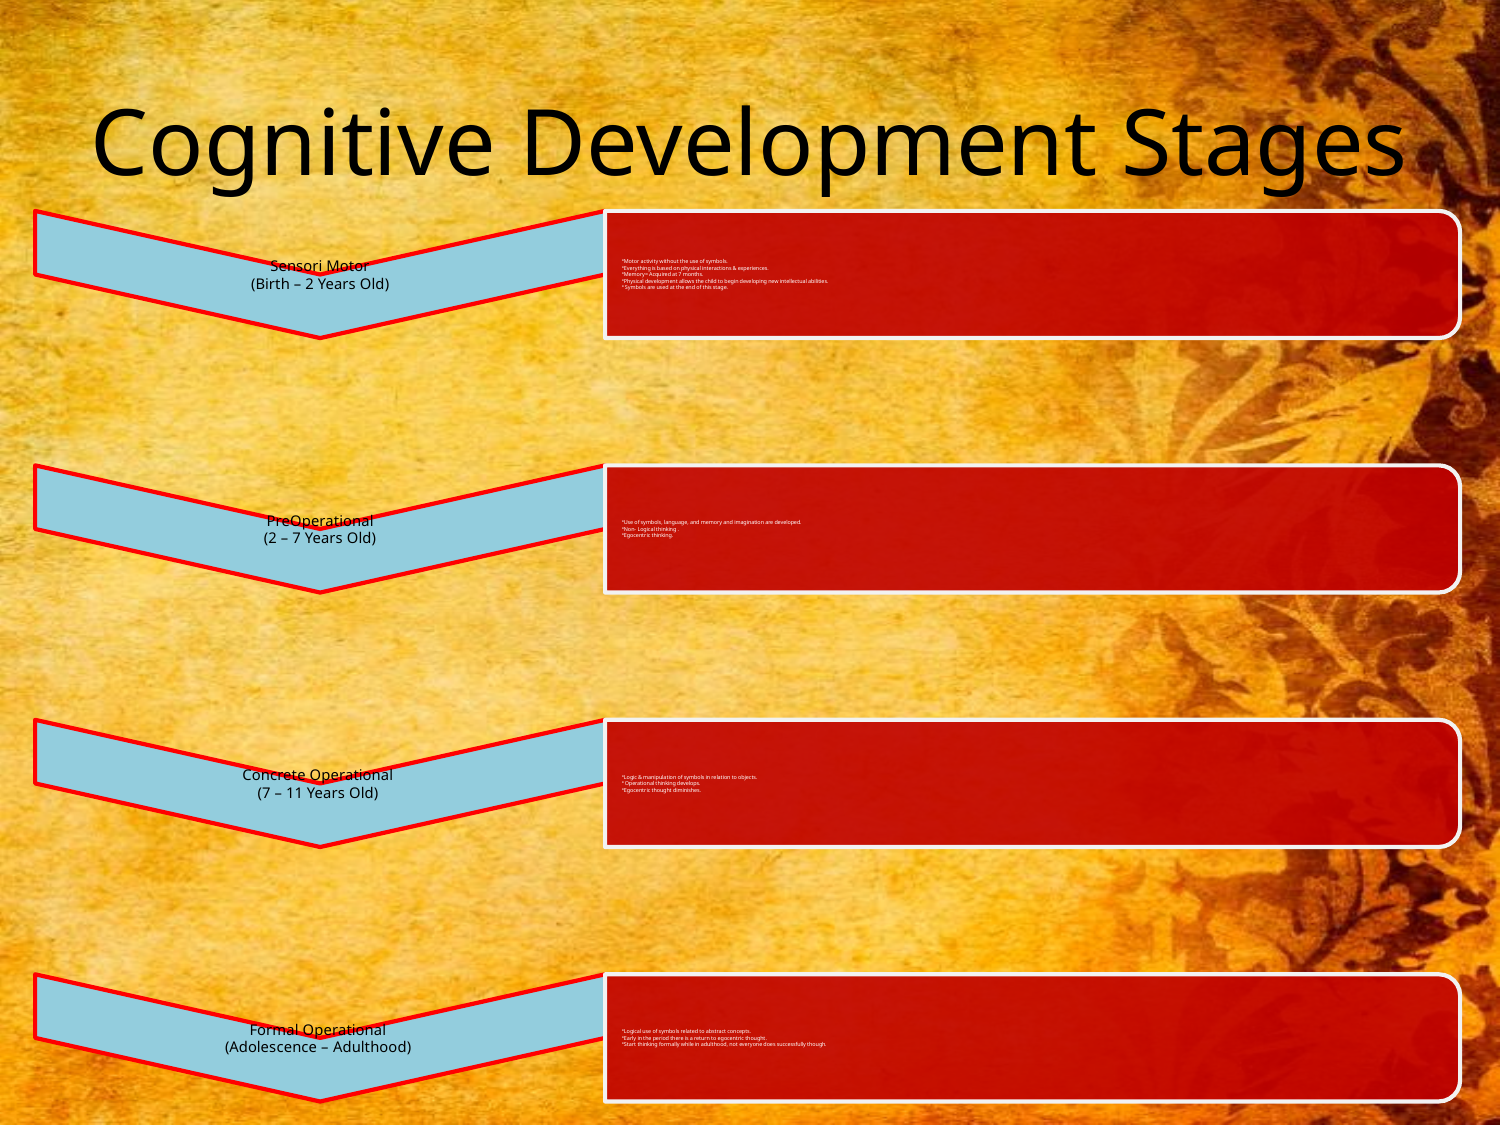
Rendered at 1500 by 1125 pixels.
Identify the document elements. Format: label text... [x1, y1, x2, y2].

title Cognitive Development Stages [74, 44, 1426, 209]
picture [0, 0, 1500, 1125]
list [34, 210, 1461, 1102]
